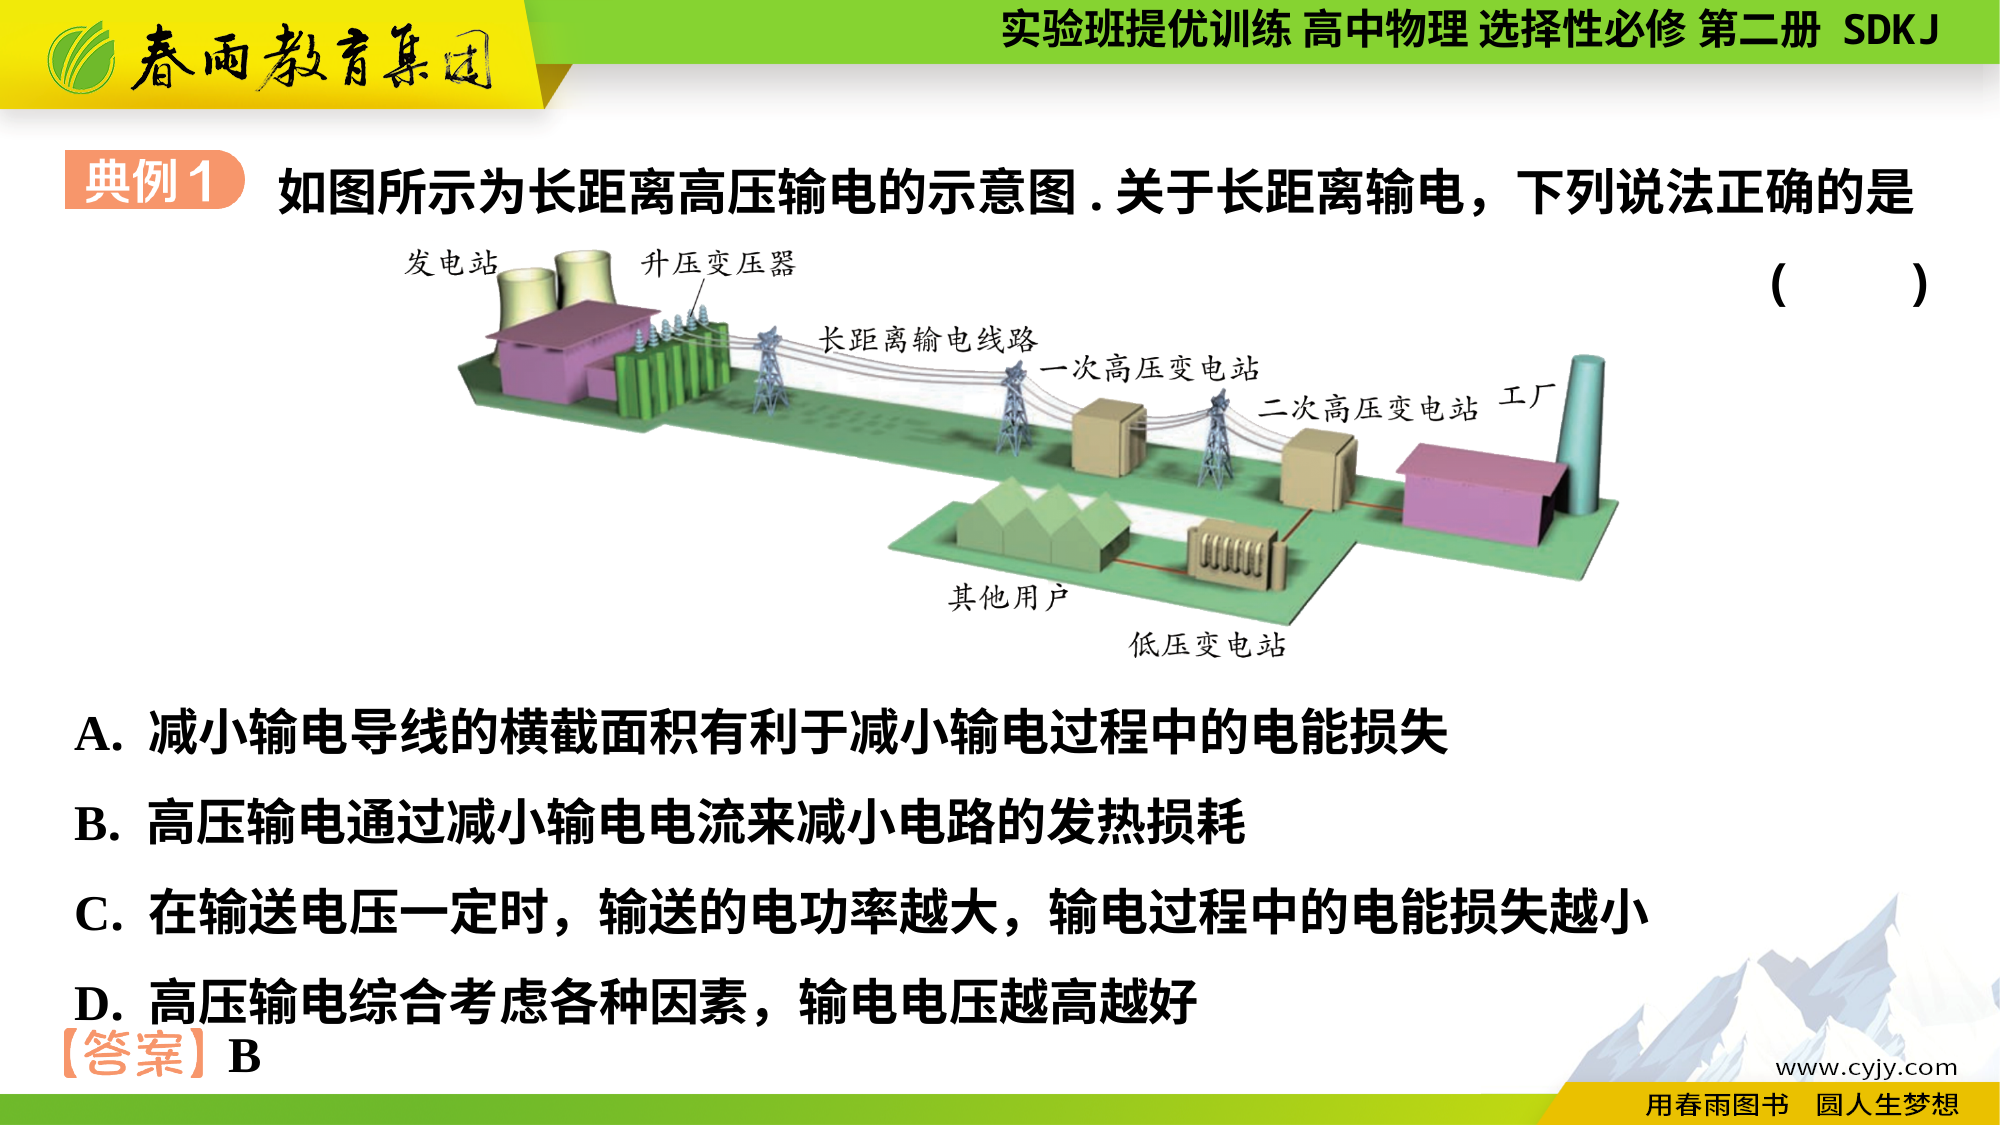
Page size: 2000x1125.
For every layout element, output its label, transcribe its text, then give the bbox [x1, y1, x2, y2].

list 如图所示为长距离高压输电的示意图.关于长距离输电，下列说法正确的是 ( ) A. 减小输电导线的横截面积有利于减小输电过程中的电能损失 B. 高压输电通过减小输电电流来减小电路的发热损耗 C. 在输送电压一定时，输送的电功率越大，输电过程中的电能损失越小 D. 高压输电综合考虑各种因素，输电电压越高越好 [59, 122, 1944, 1047]
text_box B [213, 1015, 277, 1091]
picture [0, 0, 2000, 1125]
